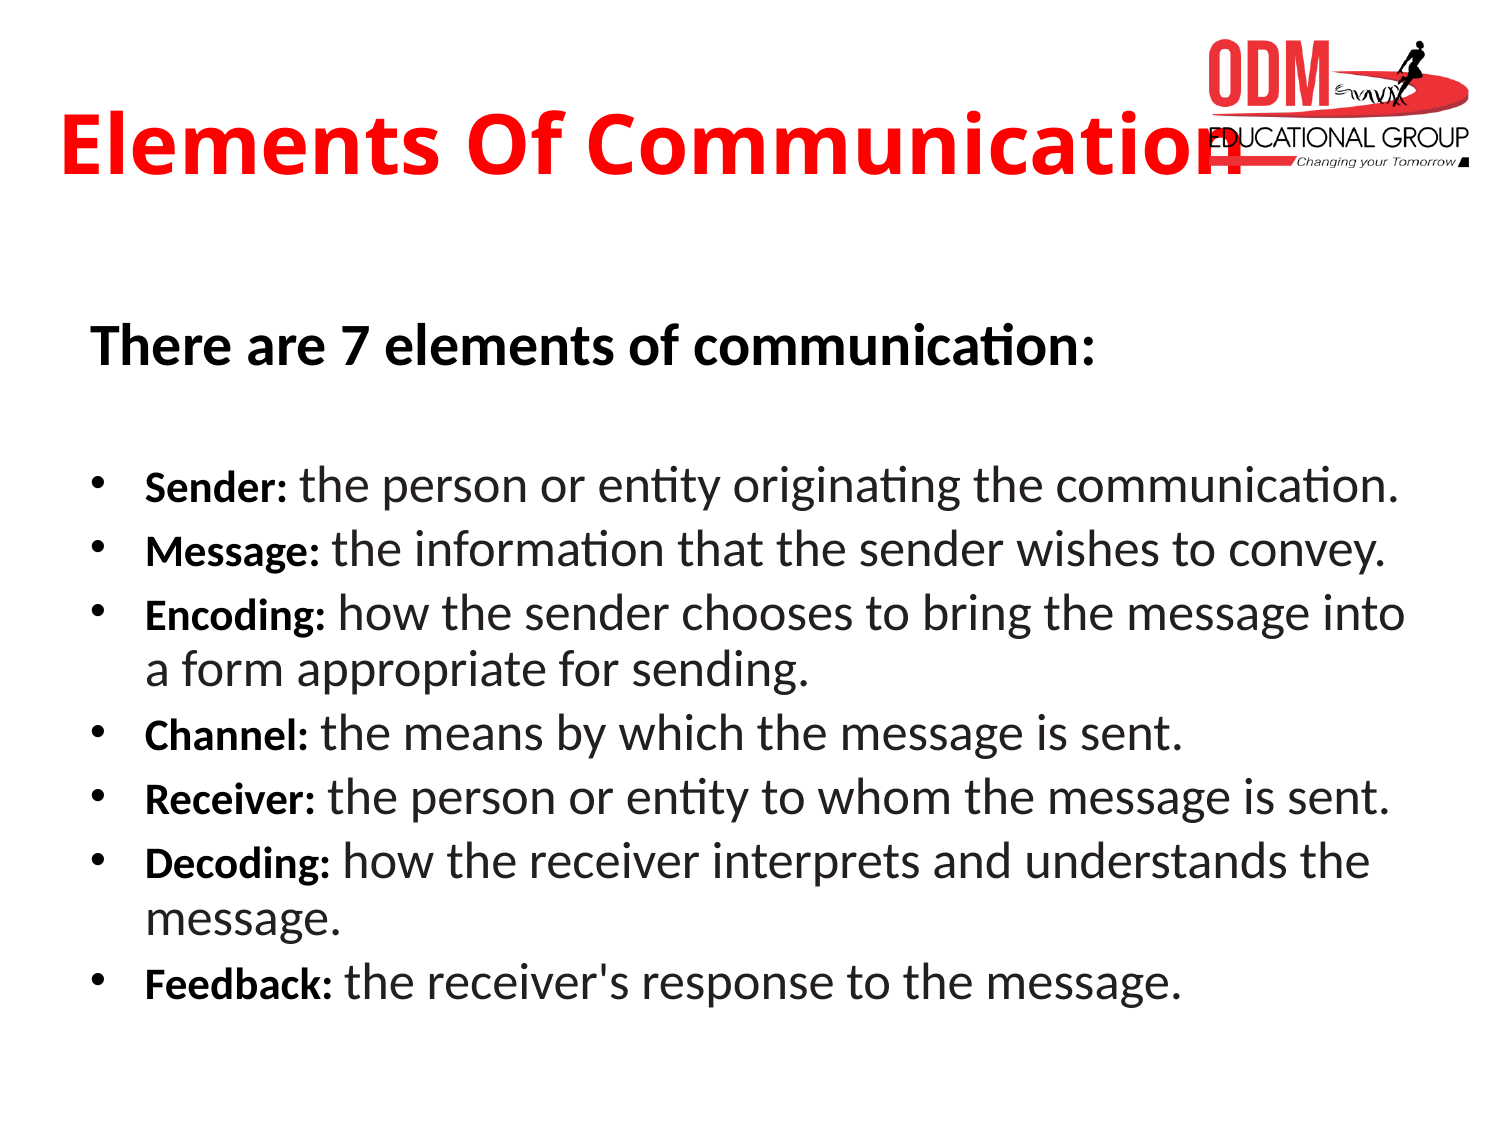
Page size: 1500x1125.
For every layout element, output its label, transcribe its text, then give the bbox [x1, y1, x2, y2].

list There are 7 elements of communication: Sender: the person or entity originating the communication. Message: the information that the sender wishes to convey. Encoding: how the sender chooses to bring the message into a form appropriate for sending. Channel: the means by which the message is sent. Receiver: the person or entity to whom the message is sent. Decoding: how the receiver interprets and understands the message. Feedback: the receiver's response to the message. [75, 305, 1425, 1103]
picture [1209, 39, 1469, 168]
title Elements Of Communication [17, 39, 1311, 257]
